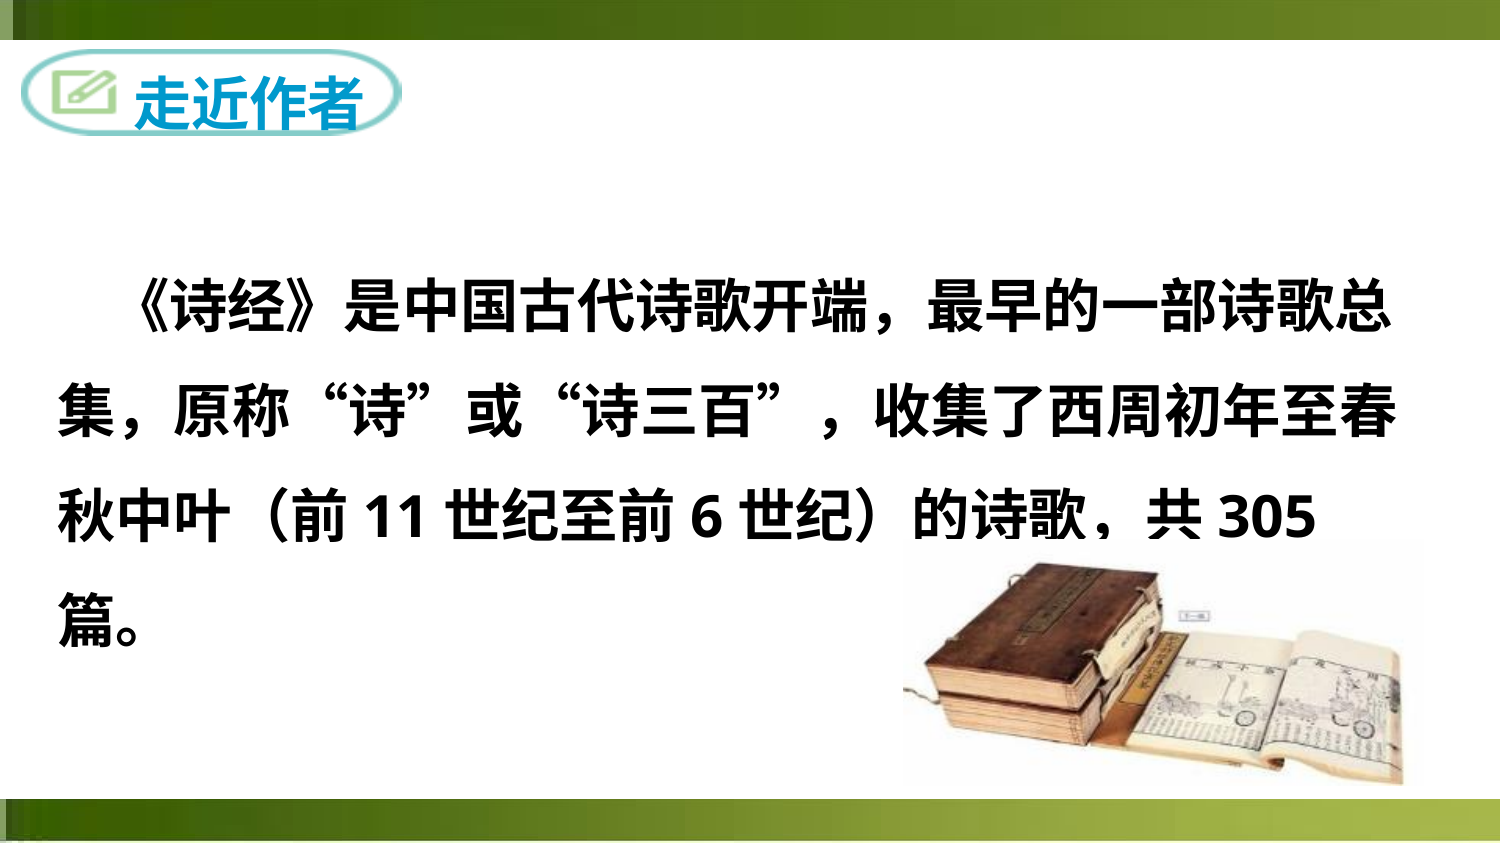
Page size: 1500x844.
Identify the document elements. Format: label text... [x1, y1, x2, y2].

text_box 《诗经》是中国古代诗歌开端，最早的一部诗歌总集，原称“诗”或“诗三百”，收集了西周初年至春秋中叶（前11世纪至前6世纪）的诗歌，共305篇。 [42, 226, 1459, 662]
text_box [20, 49, 402, 146]
picture [903, 539, 1425, 787]
picture [0, 799, 1500, 843]
picture [0, 0, 1500, 40]
